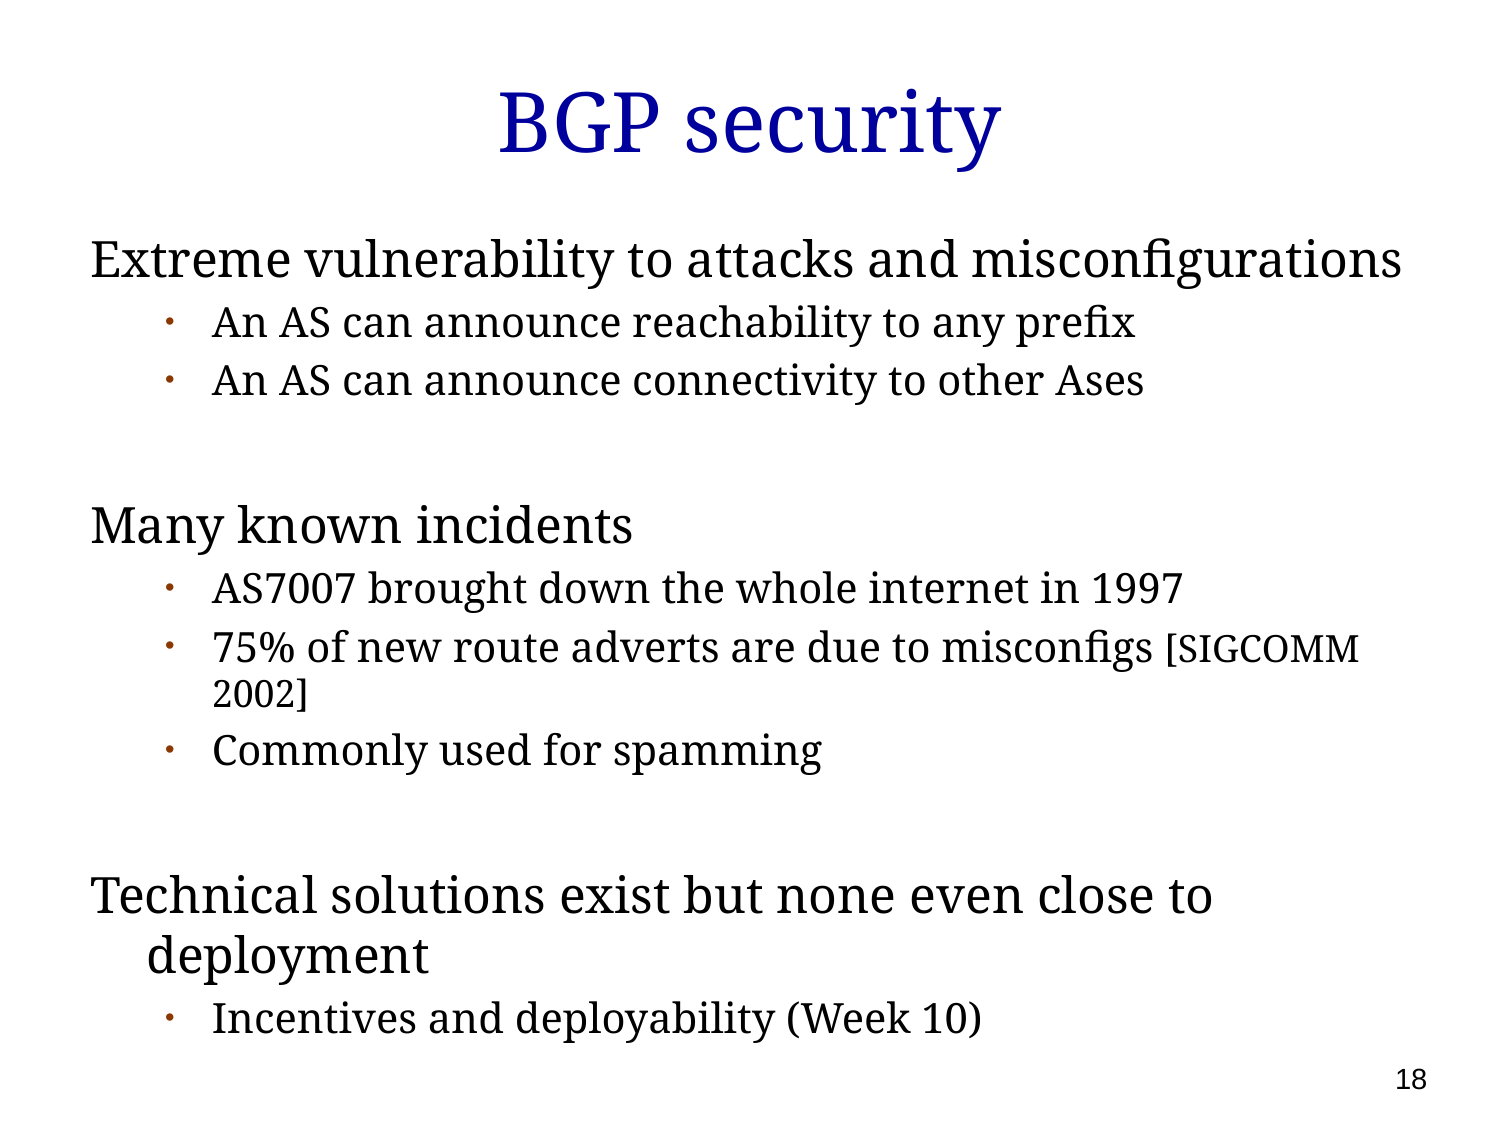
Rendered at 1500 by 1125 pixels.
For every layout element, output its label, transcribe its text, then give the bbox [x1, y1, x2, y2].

slide_number 18 [1092, 1024, 1443, 1103]
title BGP security [74, 47, 1426, 191]
list Extreme vulnerability to attacks and misconfigurations An AS can announce reachability to any prefix An AS can announce connectivity to other Ases Many known incidents AS7007 brought down the whole internet in 1997 75% of new route adverts are due to misconfigs [SIGCOMM 2002] Commonly used for spamming Technical solutions exist but none even close to deployment Incentives and deployability (Week 10) [74, 219, 1426, 1038]
